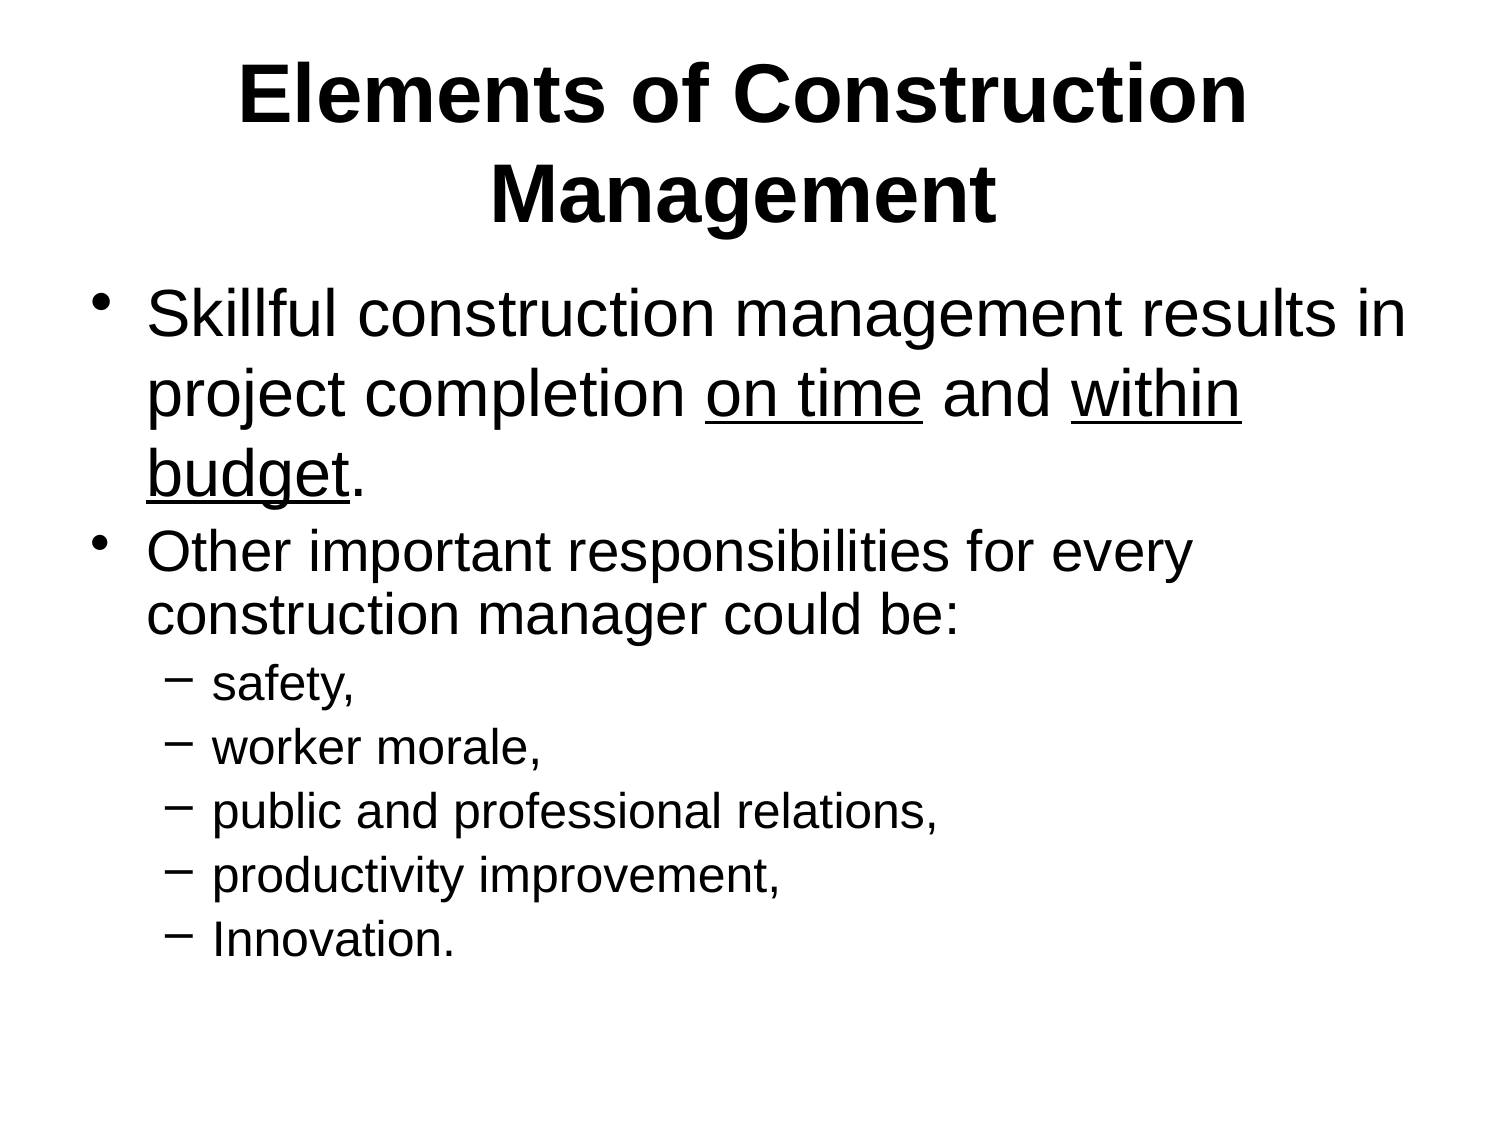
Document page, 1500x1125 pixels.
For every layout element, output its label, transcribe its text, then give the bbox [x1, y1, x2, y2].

list Skillful construction management results in project completion on time and within budget. Other important responsibilities for every construction manager could be: safety, worker morale, public and professional relations, productivity improvement, Innovation. [74, 262, 1426, 1006]
title Elements of Construction Management [49, 44, 1438, 233]
